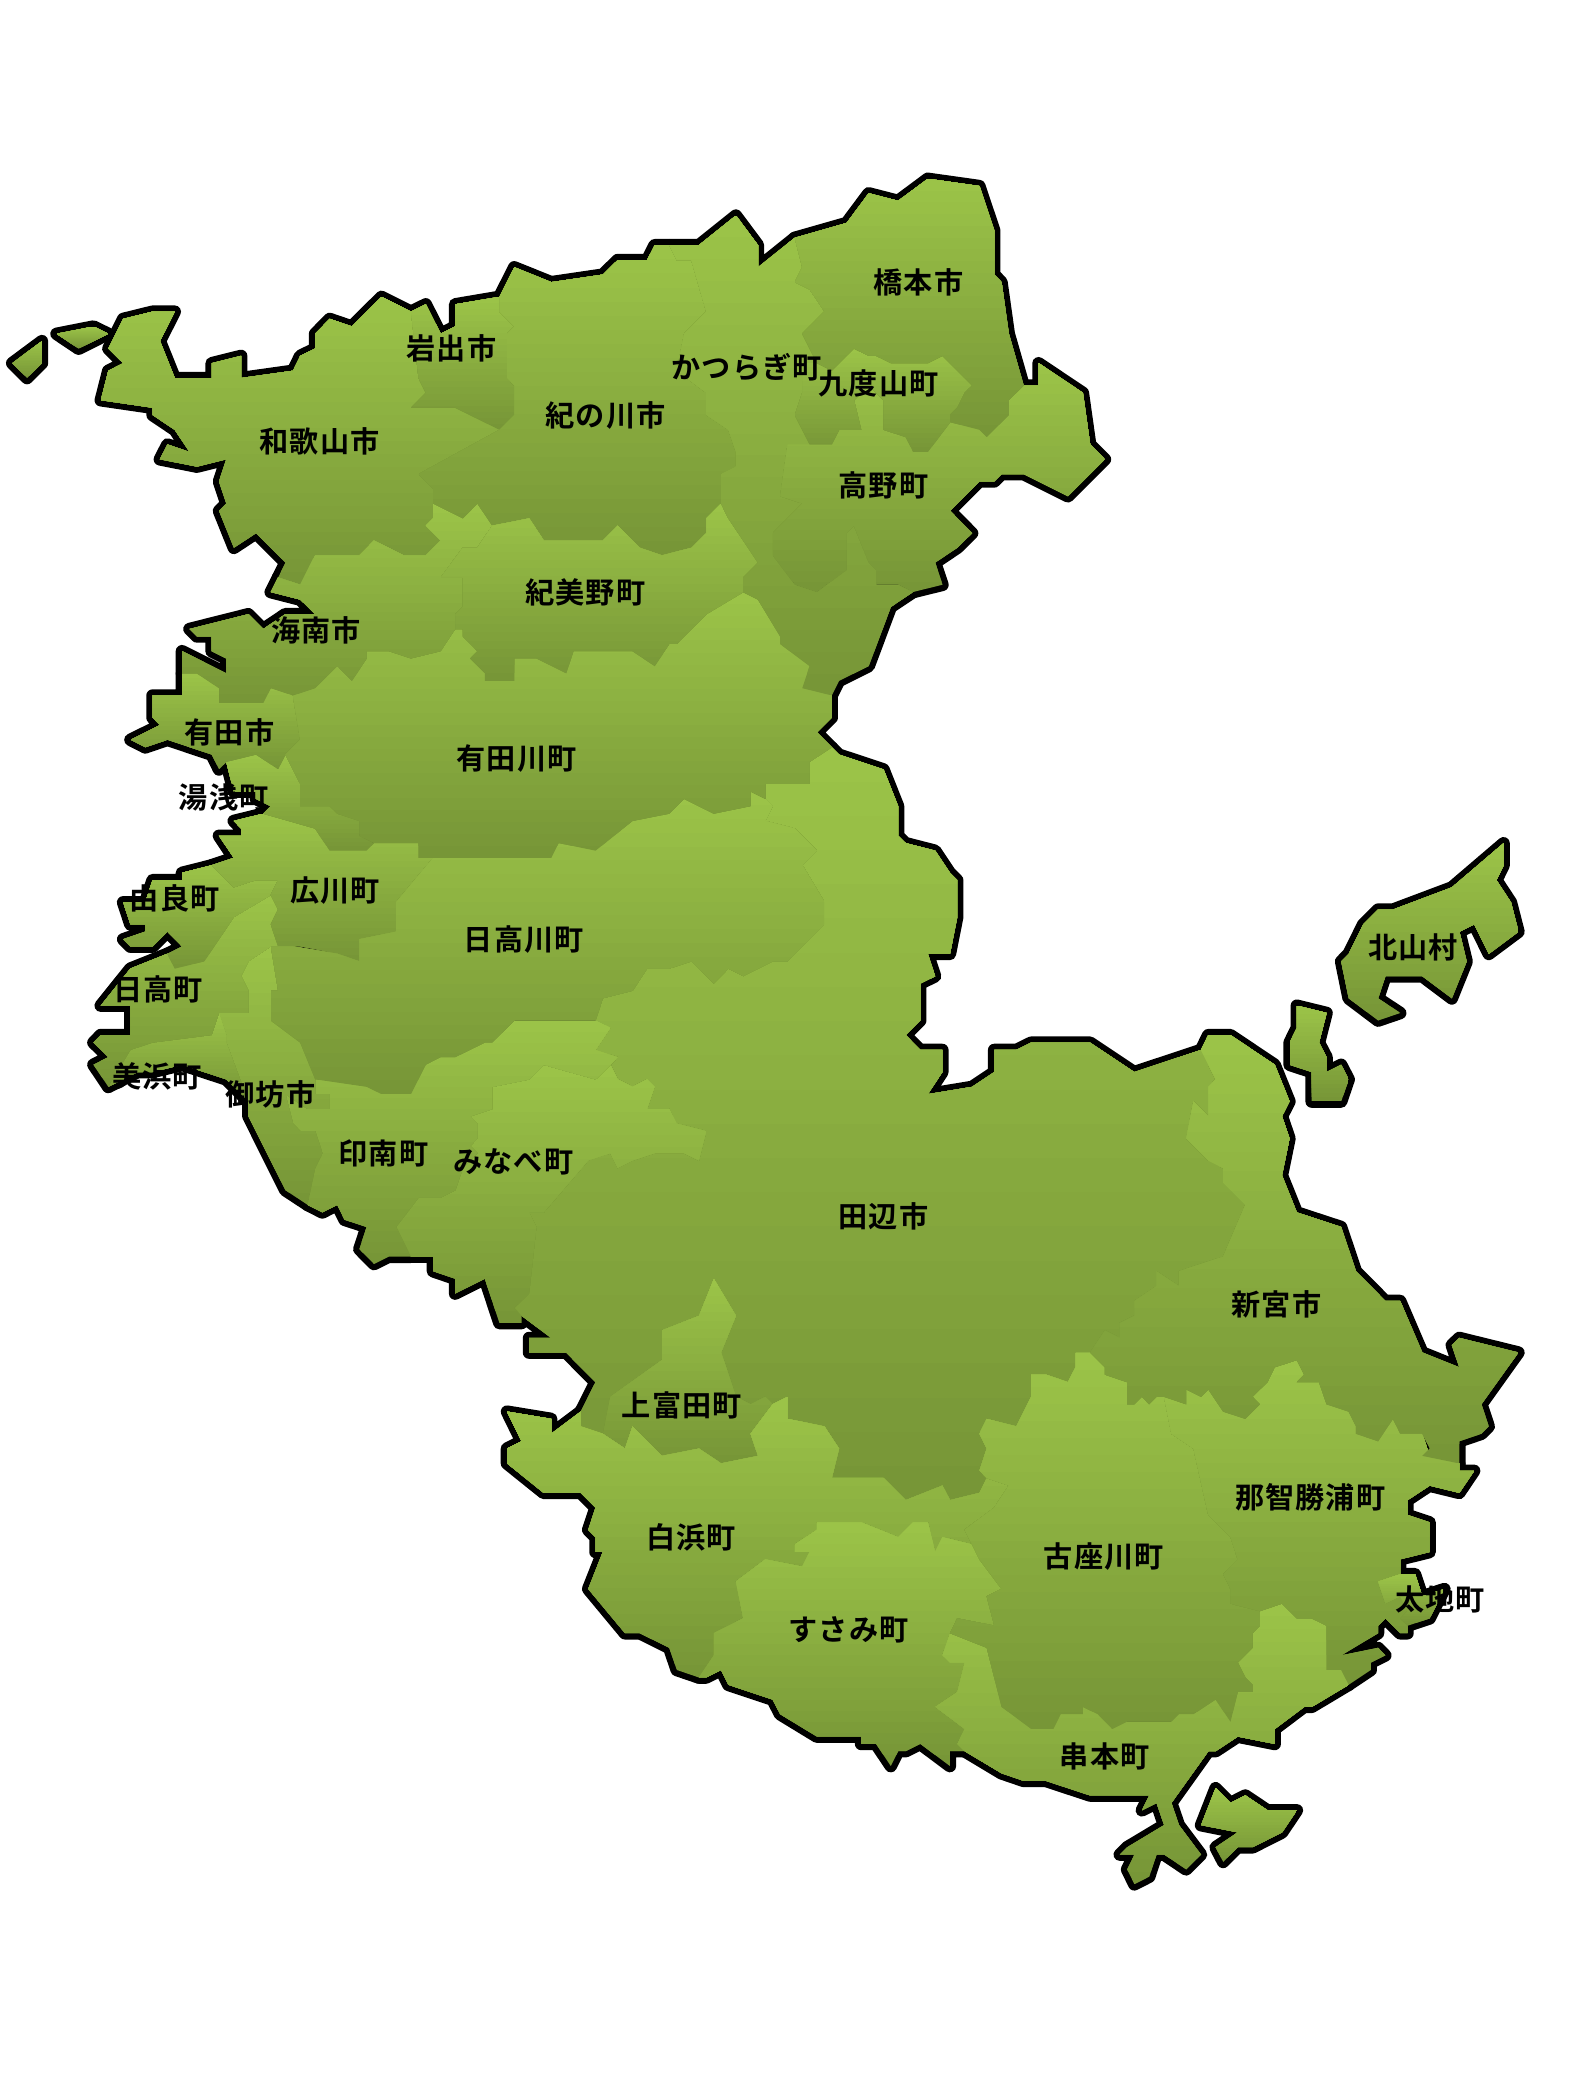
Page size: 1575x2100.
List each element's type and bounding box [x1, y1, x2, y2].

text_box [12, 178, 1519, 1885]
text_box [96, 256, 1502, 1782]
